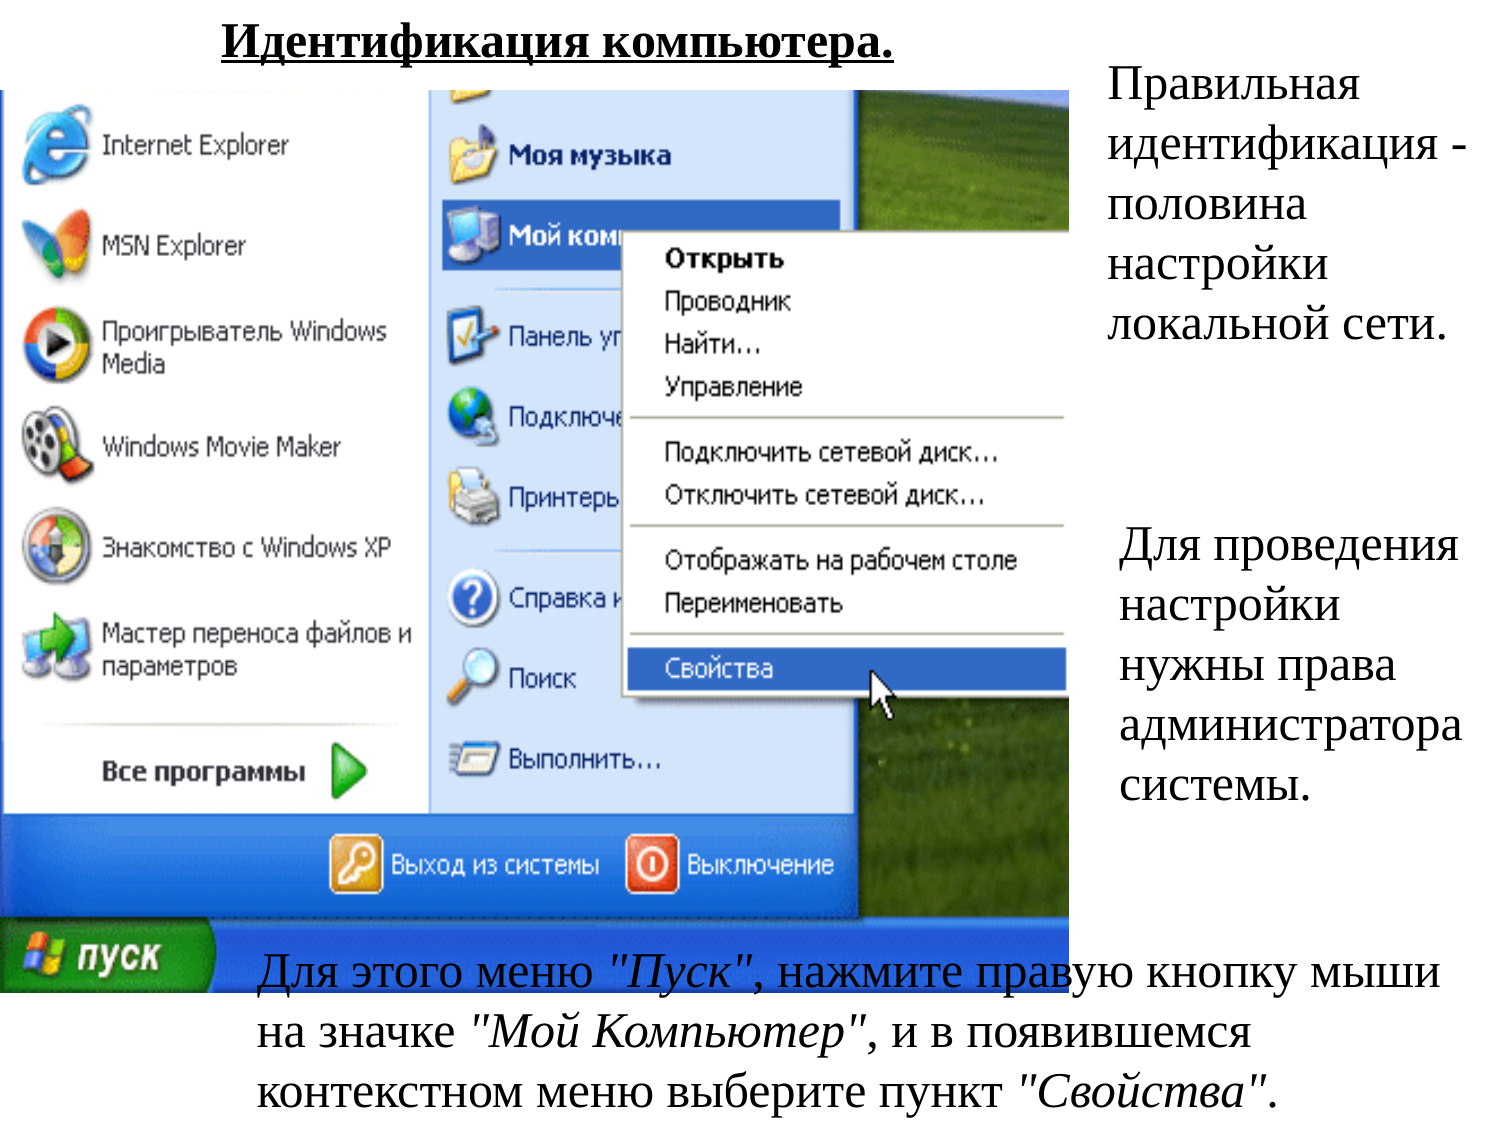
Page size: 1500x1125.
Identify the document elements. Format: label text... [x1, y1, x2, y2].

text_box Идентификация компьютера. [206, 0, 975, 75]
text_box Правильная идентификация - половина настройки локальной сети. [1092, 42, 1500, 358]
text_box Для этого меню "Пуск", нажмите правую кнопку мыши на значке "Мой Компьютер", и в появившемся контекстном меню выберите пункт "Свойства". [242, 930, 1500, 1125]
text_box Для проведения настройки нужны права администратора системы. [1104, 503, 1489, 819]
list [0, 89, 1069, 993]
